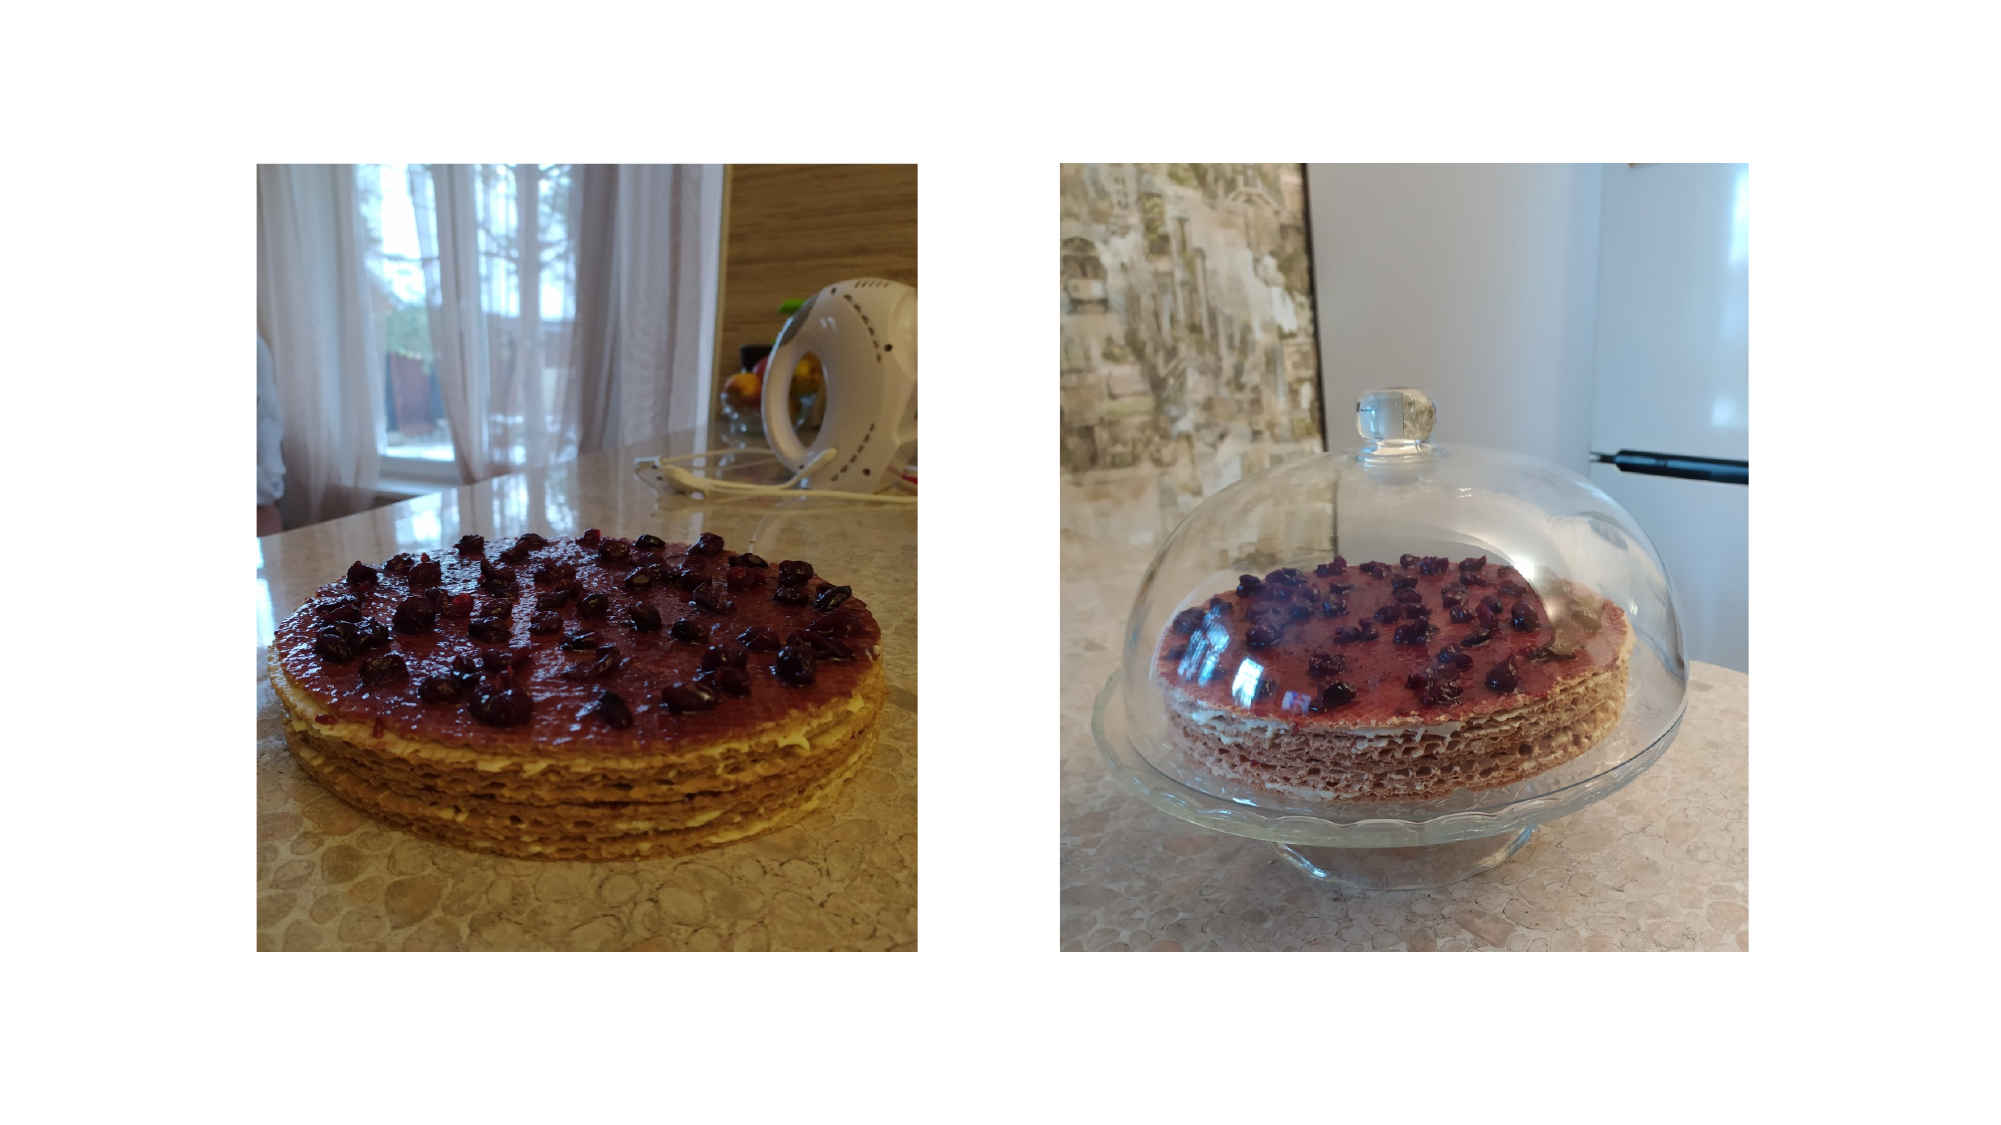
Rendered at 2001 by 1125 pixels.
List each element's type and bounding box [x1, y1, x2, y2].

picture [256, 164, 917, 227]
picture [256, 889, 917, 952]
picture [1010, 163, 1799, 952]
list [193, 227, 982, 889]
